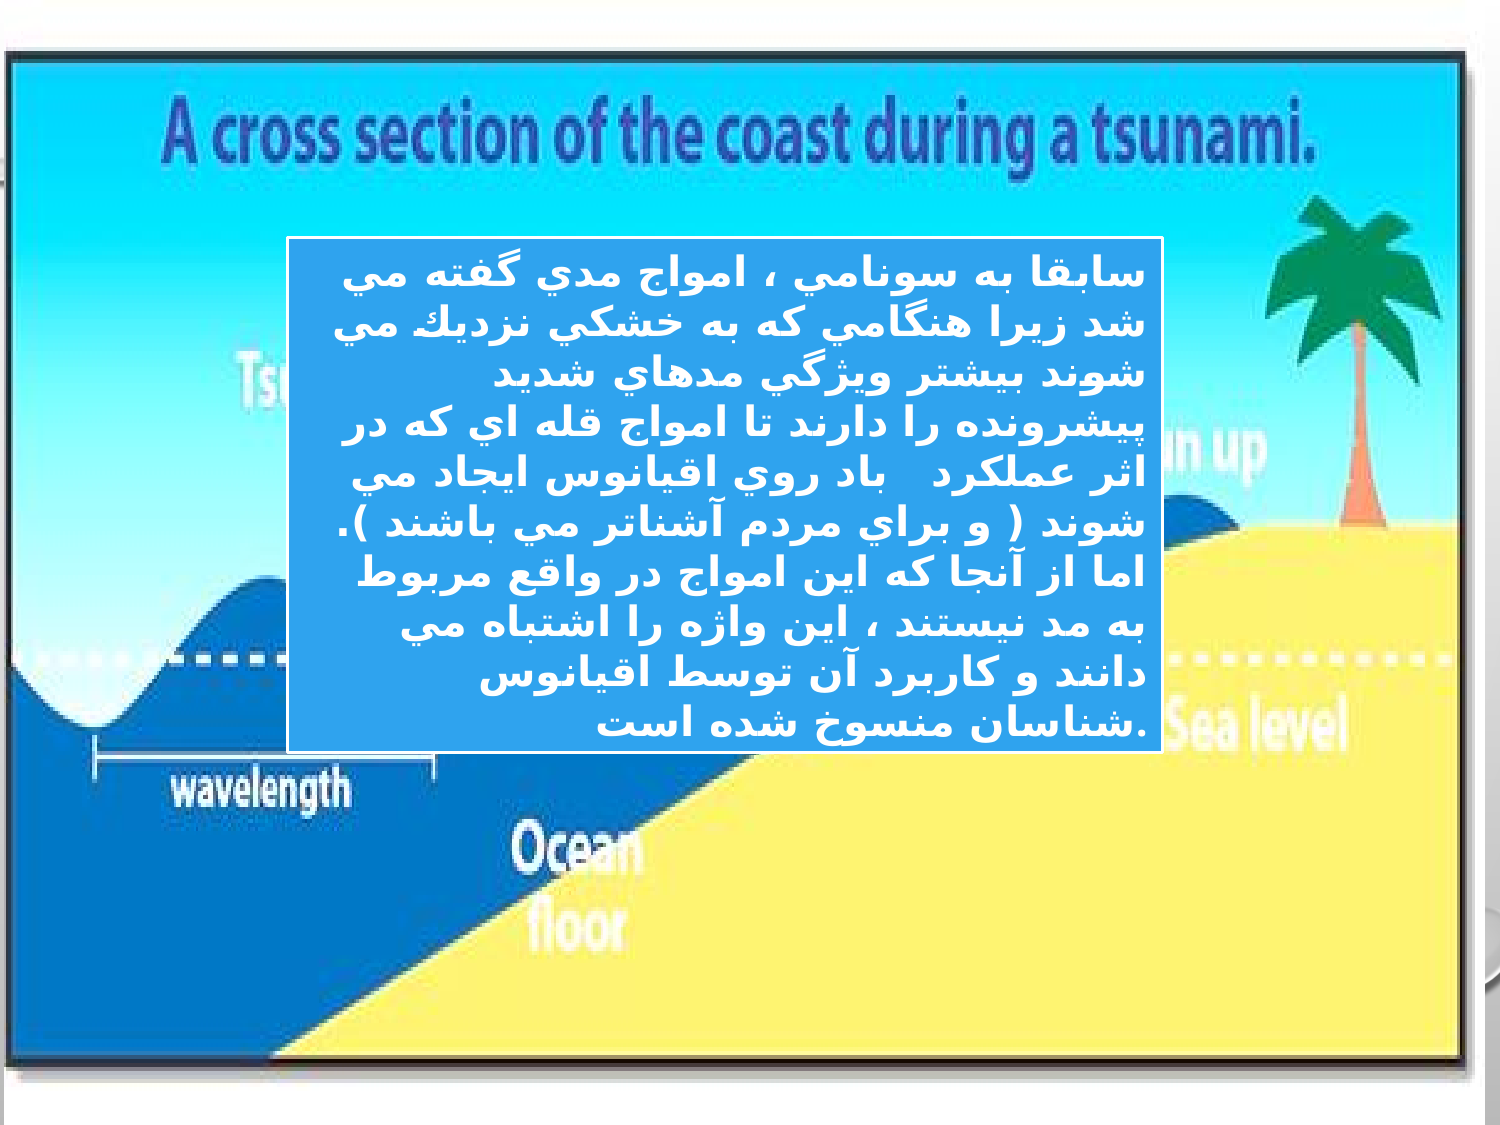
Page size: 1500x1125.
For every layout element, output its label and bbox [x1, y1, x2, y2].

list [4, 0, 1485, 1125]
picture [1485, 0, 1500, 1125]
picture [0, 0, 4, 1125]
